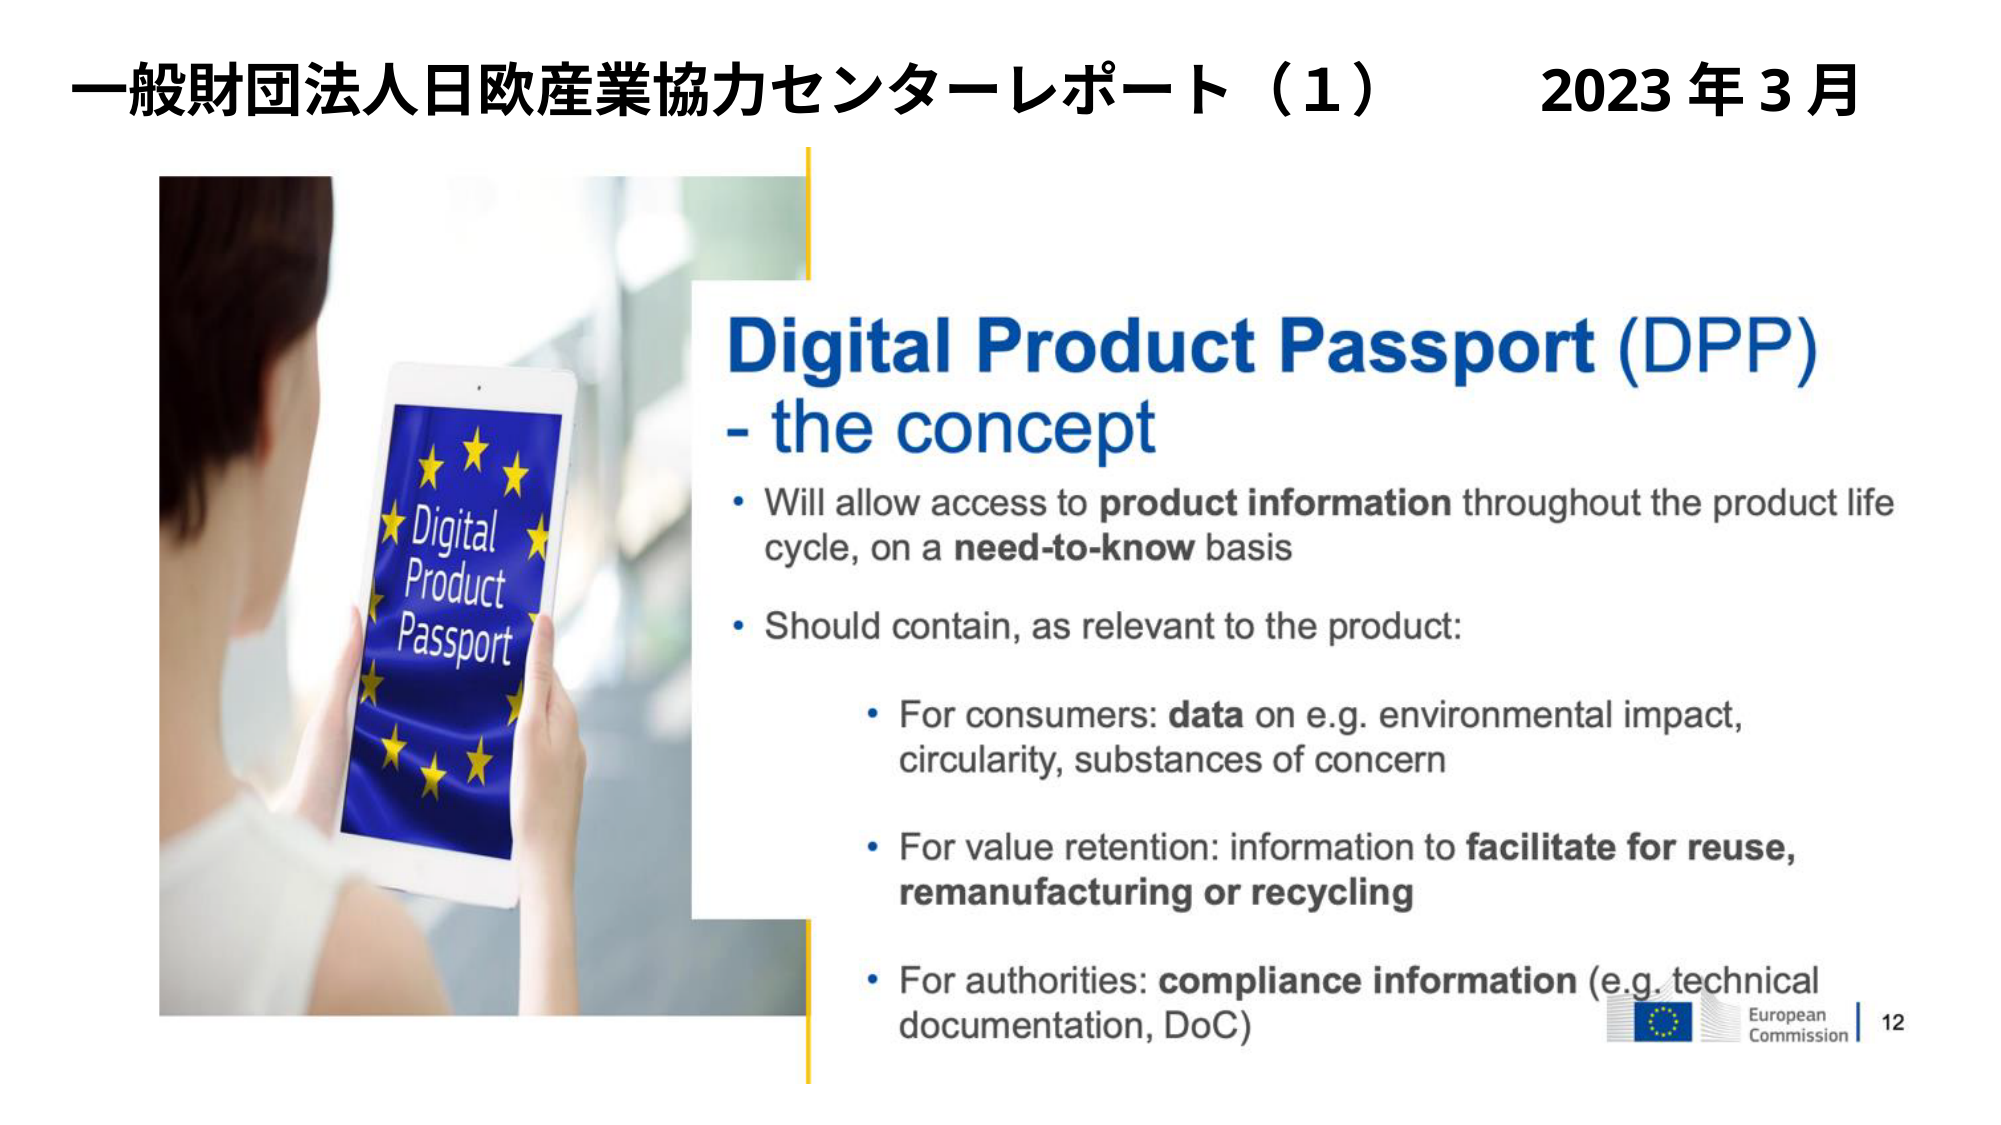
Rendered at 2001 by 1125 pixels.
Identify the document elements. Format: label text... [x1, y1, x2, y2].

text_box 一般財団法人日欧産業協力センターレポート（１） 2023年3月 [28, 0, 1897, 131]
picture [159, 147, 1918, 1084]
